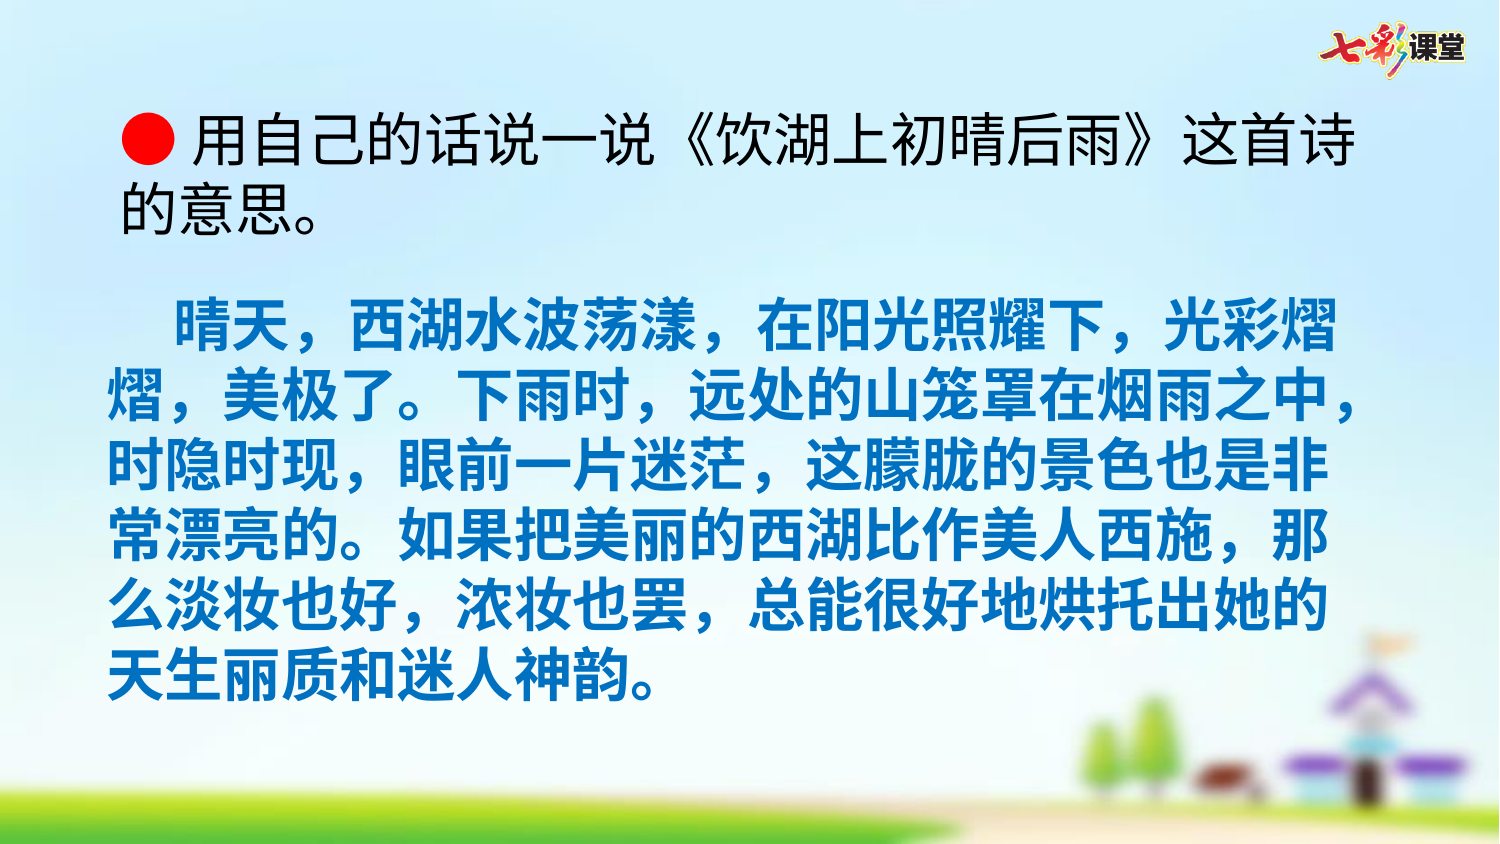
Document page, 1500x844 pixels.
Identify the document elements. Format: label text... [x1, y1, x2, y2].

text_box ●用自己的话说一说《饮湖上初晴后雨》这首诗的意思。 [104, 95, 1396, 250]
picture [0, 0, 1499, 844]
text_box 晴天，西湖水波荡漾，在阳光照耀下，光彩熠熠，美极了。下雨时，远处的山笼罩在烟雨之中，时隐时现，眼前一片迷茫，这朦胧的景色也是非常漂亮的。如果把美丽的西湖比作美人西施，那么淡妆也好，浓妆也罢，总能很好地烘托出她的天生丽质和迷人神韵。 [91, 280, 1355, 715]
